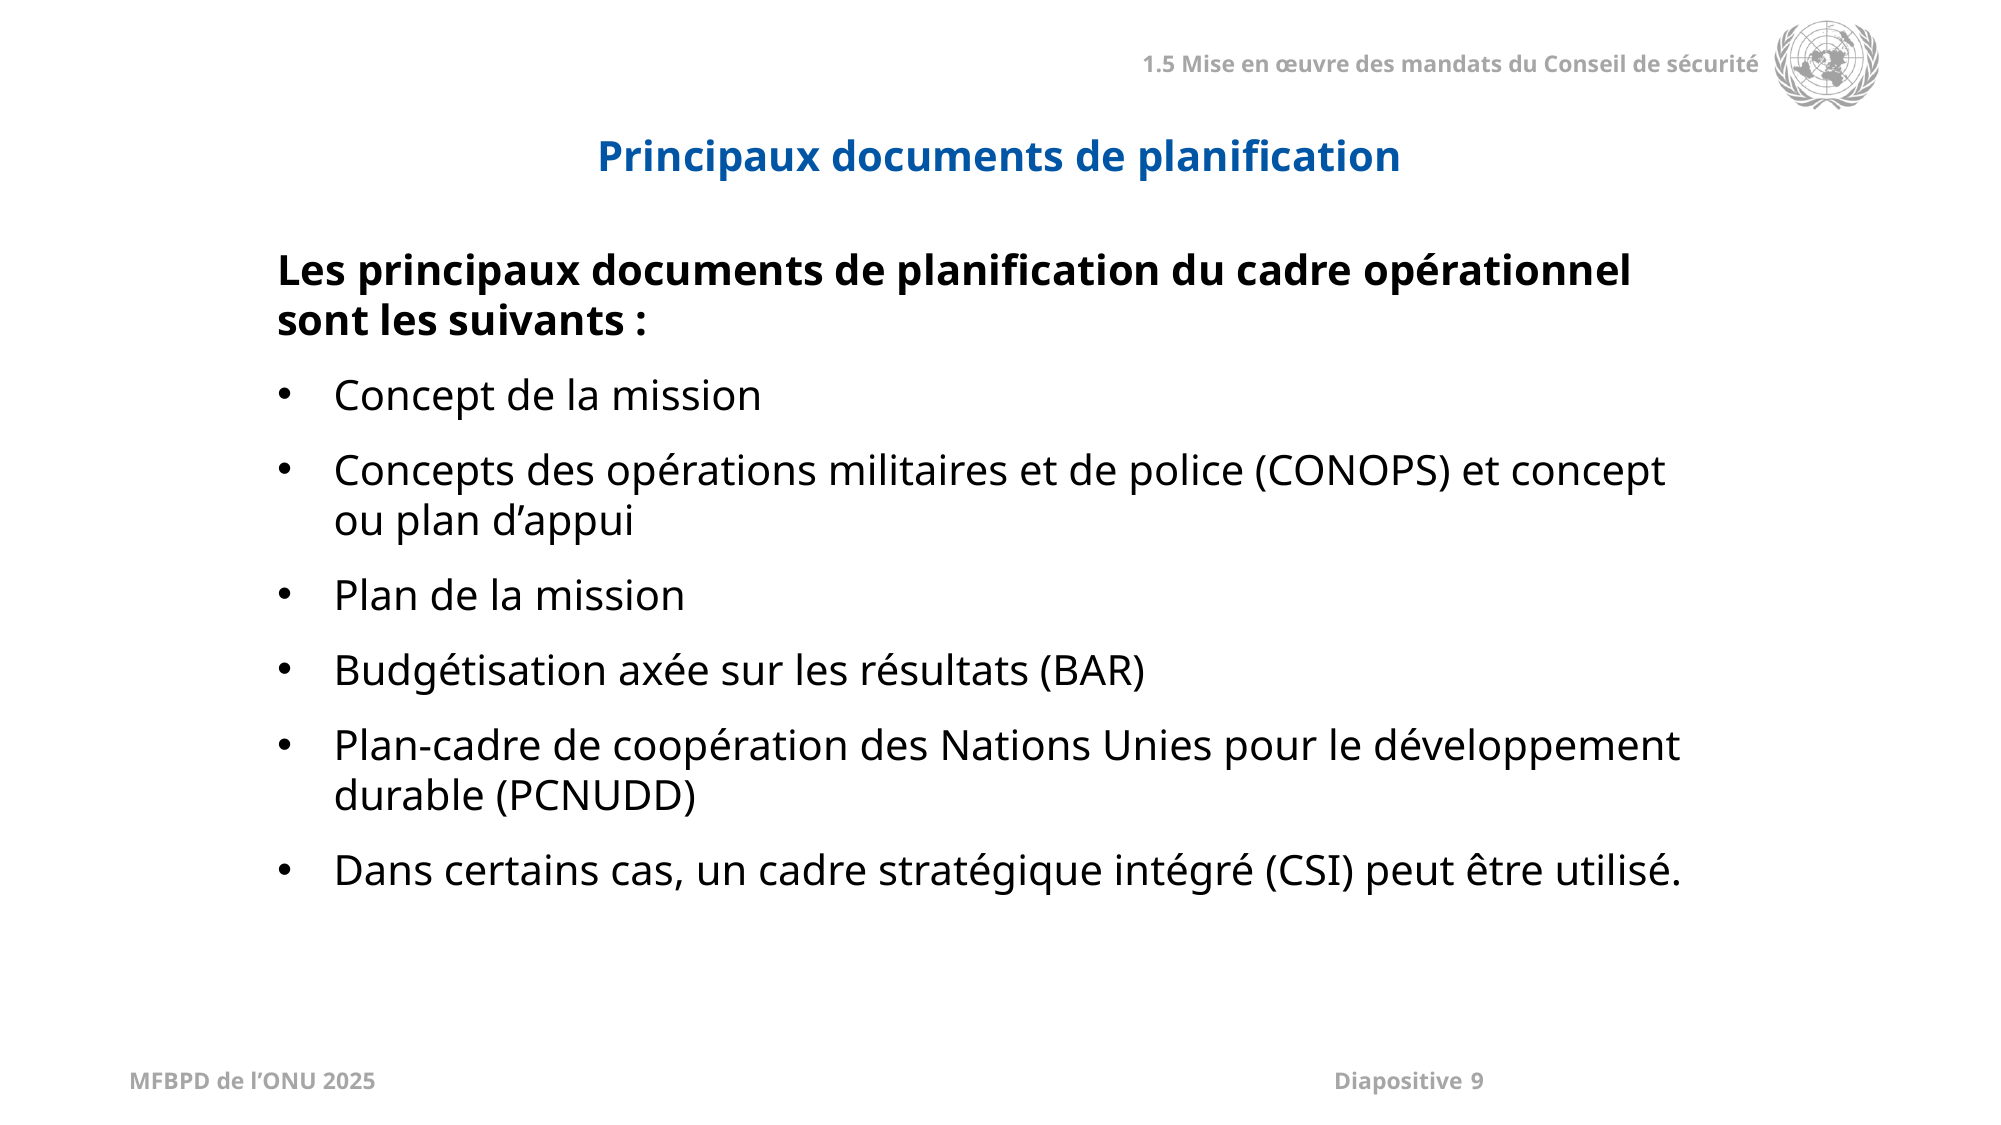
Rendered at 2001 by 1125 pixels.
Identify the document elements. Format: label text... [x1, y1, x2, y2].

text_box Principaux documents de planification [337, 122, 1662, 188]
text_box Les principaux documents de planification du cadre opérationnel sont les suivants : Concept de la mission Concepts des opérations militaires et de police (CONOPS) et concept ou plan d’appui Plan de la mission Budgétisation axée sur les résultats (BAR) Plan-cadre de coopération des Nations Unies pour le développement durable (PCNUDD) Dans certains cas, un cadre stratégique intégré (CSI) peut être utilisé. [262, 235, 1739, 902]
